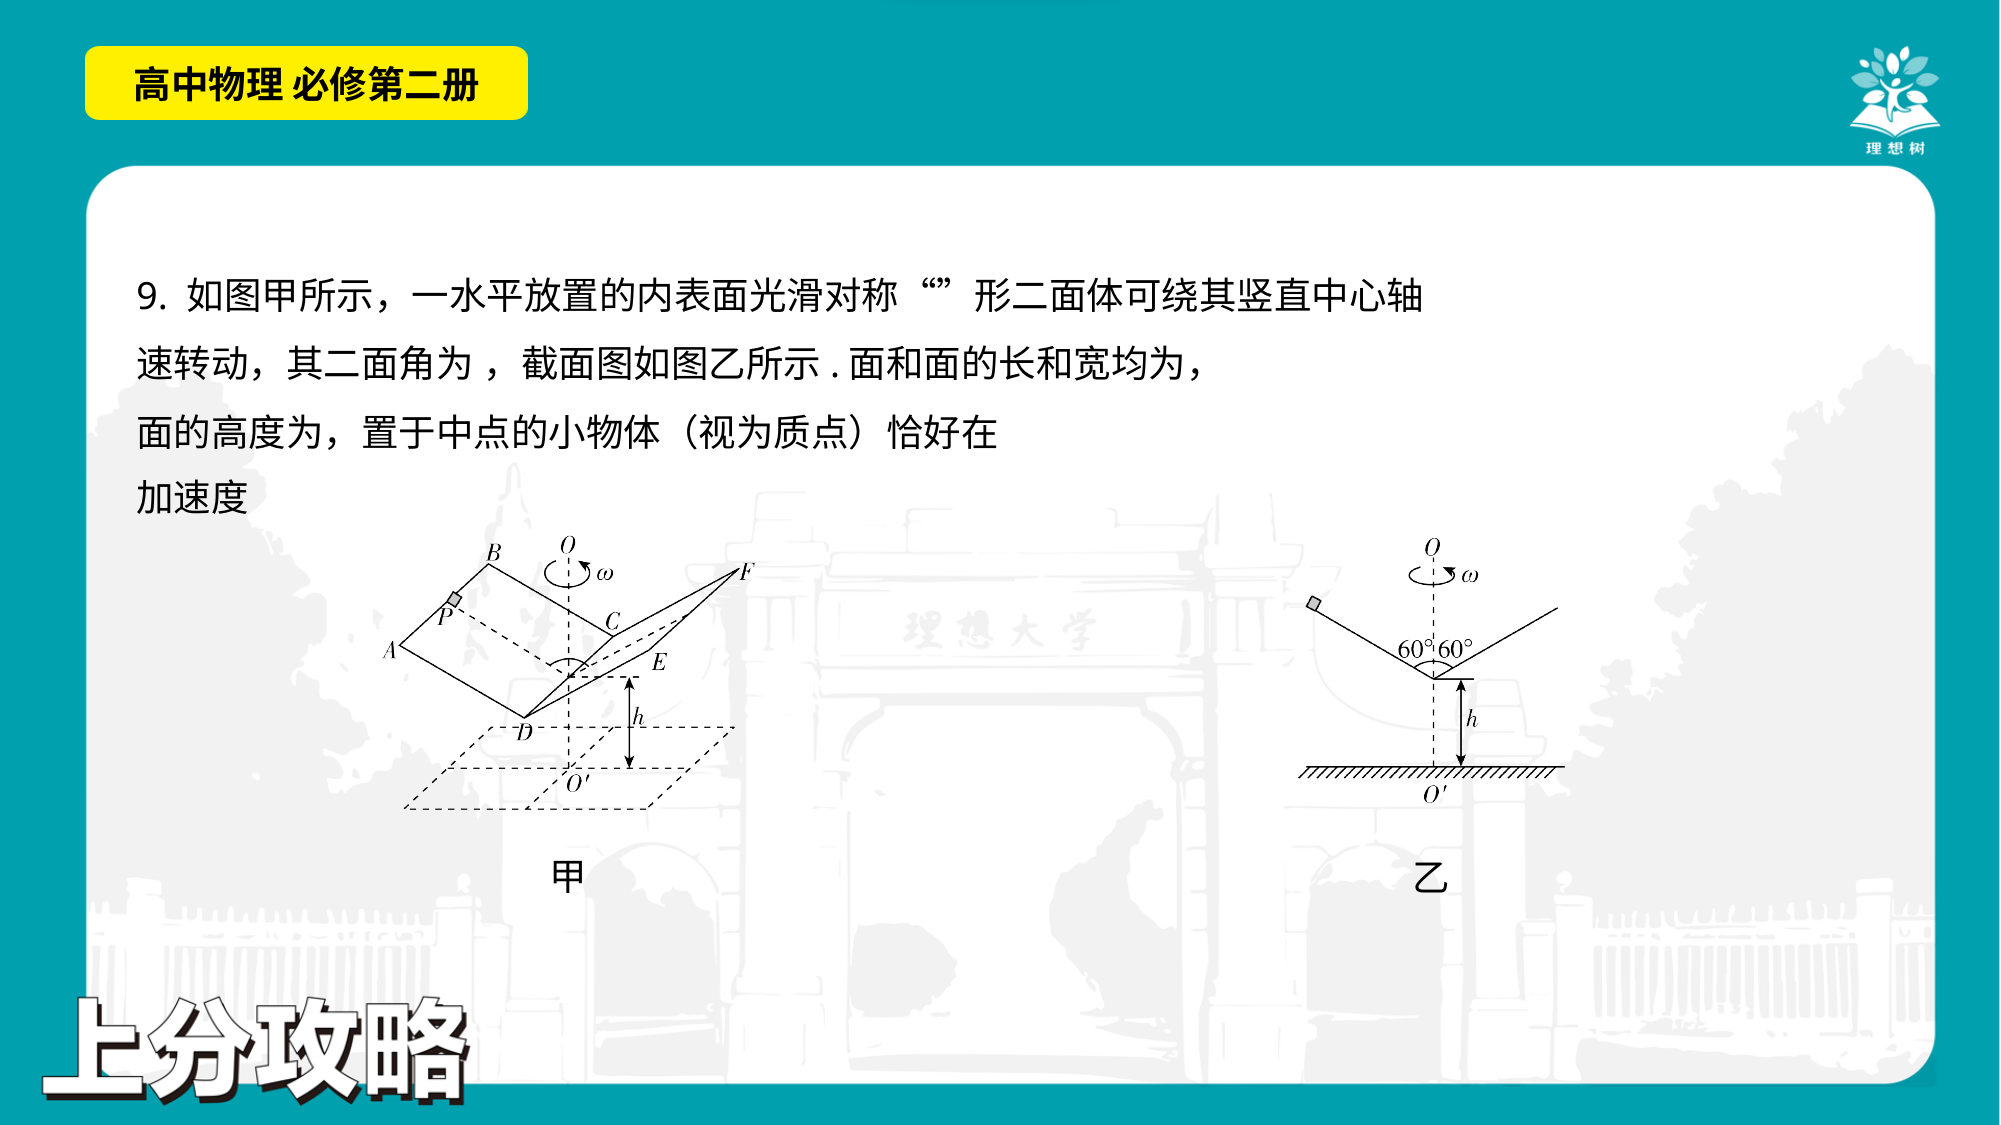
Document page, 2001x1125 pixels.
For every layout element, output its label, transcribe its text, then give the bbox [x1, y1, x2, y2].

picture [0, 0, 2000, 1125]
text_box 甲 [545, 830, 592, 956]
text_box 乙 [1408, 831, 1455, 958]
